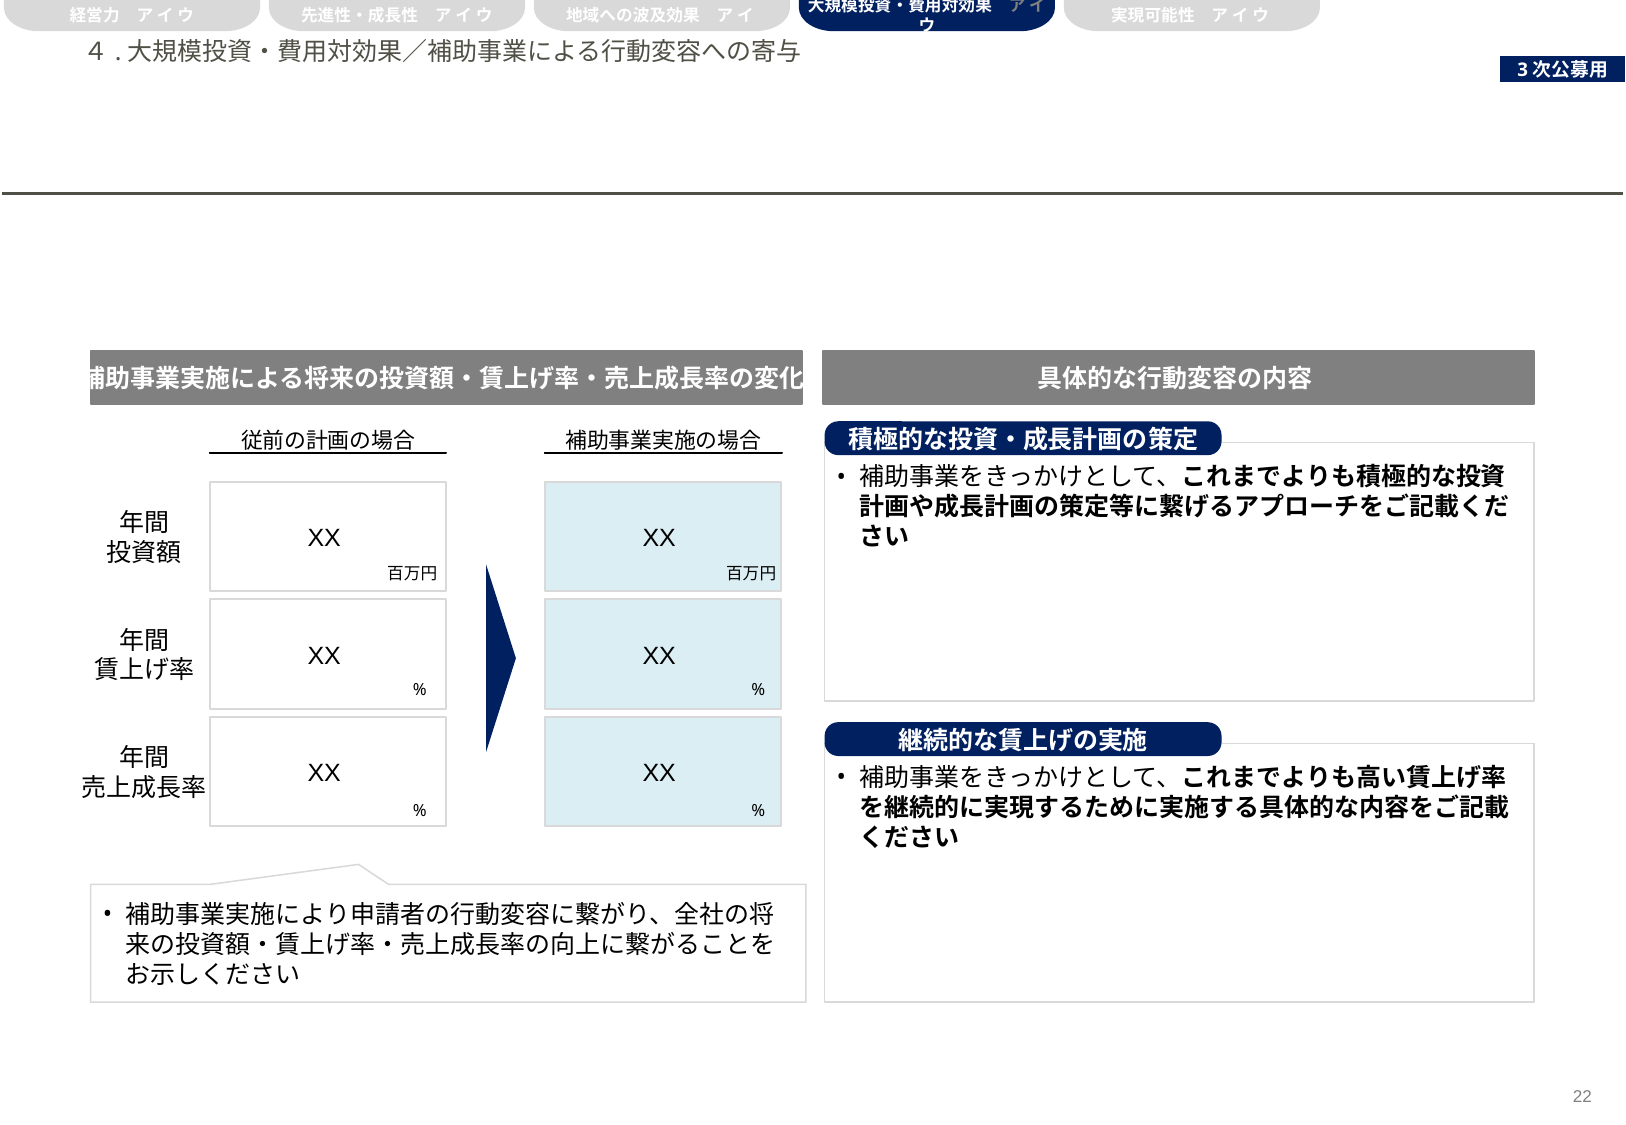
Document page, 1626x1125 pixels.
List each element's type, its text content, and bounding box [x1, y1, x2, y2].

text_box % [742, 675, 782, 703]
title ４.大規模投資・費用対効果／補助事業による行動変容への寄与 [83, 39, 1542, 67]
text_box XX [209, 481, 447, 592]
text_box 補助事業をきっかけとして、これまでよりも積極的な投資計画や成長計画の策定等に繋げるアプローチをご記載ください [824, 442, 1535, 702]
text_box XX [544, 481, 782, 592]
text_box 補助事業実施により申請者の行動変容に繋がり、全社の将来の投資額・賃上げ率・売上成長率の向上に繋がることをお示しください [89, 863, 807, 1004]
text_box 年間 賃上げ率 [84, 598, 209, 710]
text_box % [742, 796, 782, 824]
text_box 具体的な行動変容の内容 [822, 350, 1535, 405]
text_box XX [544, 598, 782, 710]
text_box 継続的な賃上げの実施 [824, 722, 1222, 757]
text_box 積極的な投資・成長計画の策定 [824, 421, 1222, 456]
text_box 大規模投資・費用対効果 ア イ ウ [798, 0, 1056, 33]
text_box 百万円 [735, 559, 775, 587]
text_box 補助事業実施による将来の投資額・賃上げ率・売上成長率の変化 [90, 350, 803, 405]
text_box [485, 563, 517, 753]
text_box 補助事業をきっかけとして、これまでよりも高い賃上げ率を継続的に実現するために実施する具体的な内容をご記載ください [824, 743, 1535, 1003]
text_box XX [544, 716, 782, 827]
text_box XX [209, 716, 447, 827]
text_box % [404, 796, 443, 824]
text_box XX [209, 598, 447, 710]
text_box 先進性・成長性 ア イ ウ [268, 0, 526, 33]
text_box % [404, 675, 443, 703]
text_box 百万円 [396, 559, 436, 587]
text_box 経営力 ア イ ウ [3, 0, 261, 33]
text_box 年間 売上成長率 [84, 716, 209, 827]
text_box 地域への波及効果 ア イ [533, 0, 791, 33]
text_box 年間 投資額 [84, 481, 209, 592]
text_box 実現可能性 ア イ ウ [1062, 0, 1321, 33]
